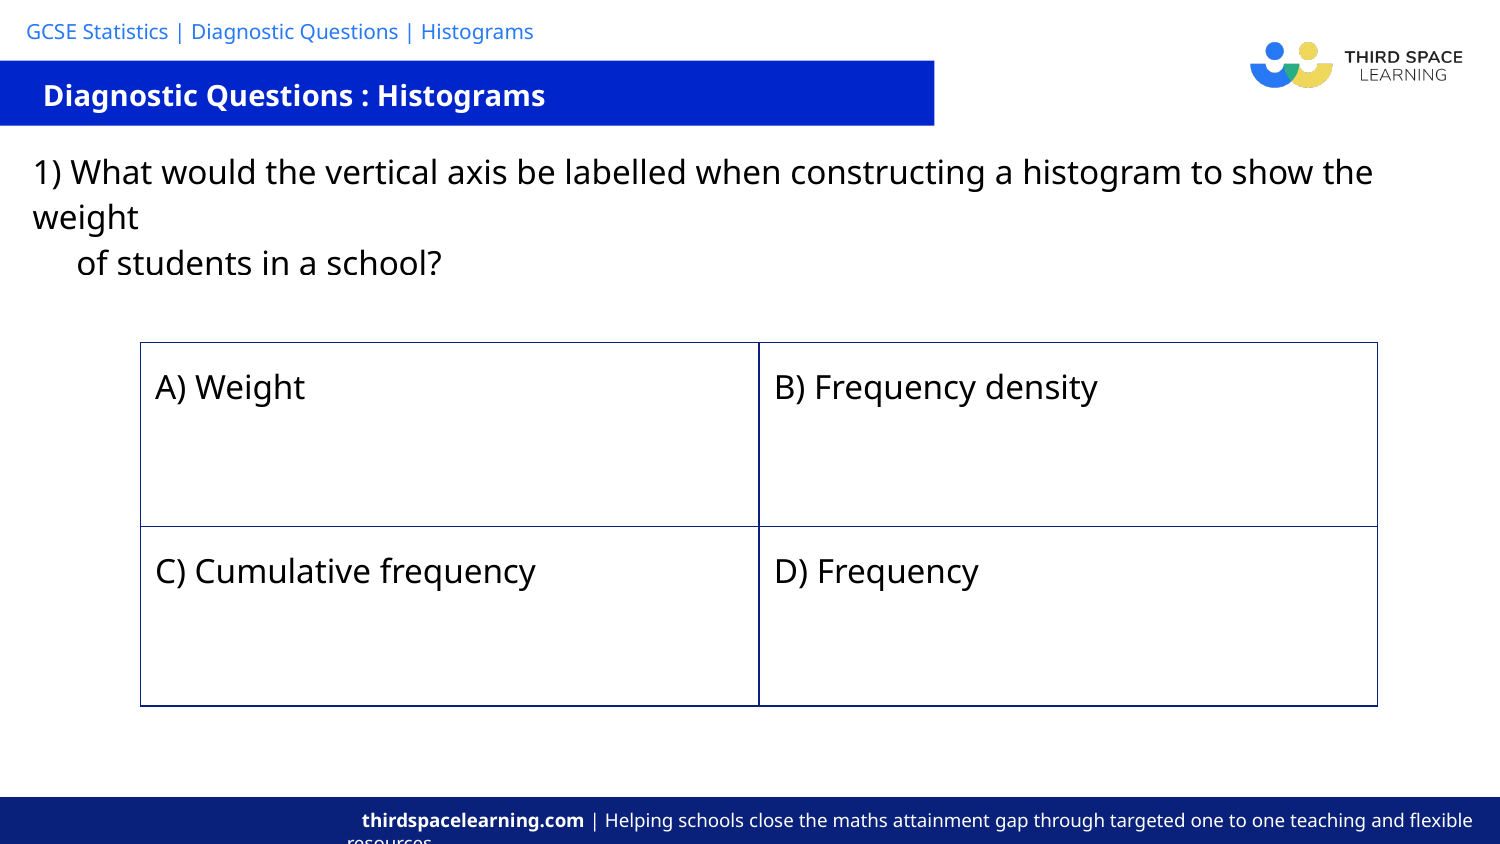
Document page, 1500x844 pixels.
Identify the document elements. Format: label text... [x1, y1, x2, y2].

table_header B) Frequency density [760, 343, 1377, 526]
table_cell D) Frequency [760, 527, 1377, 705]
table_header A) Weight [141, 343, 758, 526]
text_box Diagnostic Questions : Histograms [27, 61, 778, 127]
picture [1250, 33, 1465, 99]
table_cell C) Cumulative frequency [141, 527, 758, 705]
table_header 1) What would the vertical axis be labelled when constructing a histogram to show the weight of students in a school? [19, 142, 1474, 275]
table_header [1, 273, 1456, 391]
